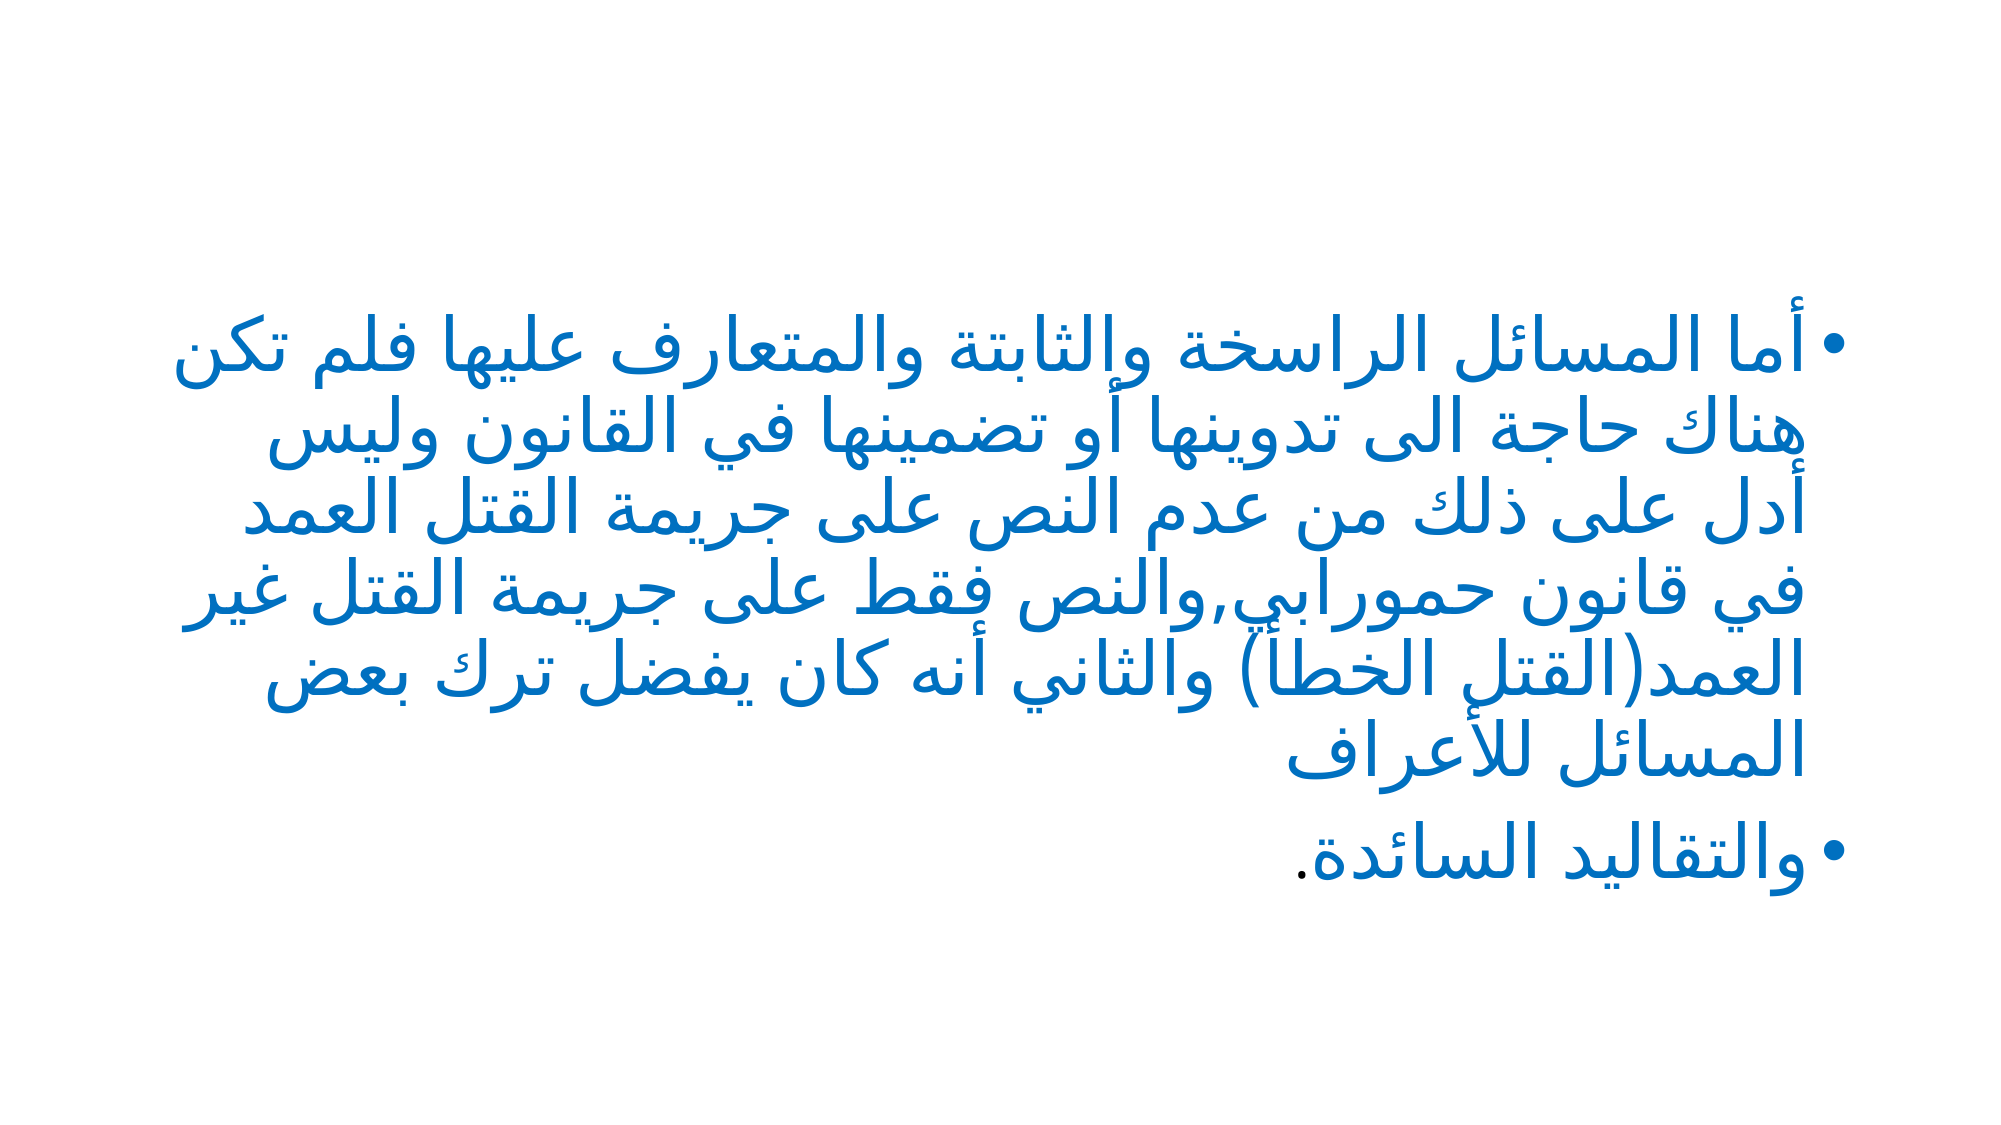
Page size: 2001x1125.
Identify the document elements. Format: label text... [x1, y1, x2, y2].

list أما المسائل الراسخة والثابتة والمتعارف عليها فلم تكن هناك حاجة الى تدوينها أو تضمينها في القانون وليس أدل على ذلك من عدم النص على جريمة القتل العمد في قانون حمورابي,والنص فقط على جريمة القتل غير العمد(القتل الخطأ) والثاني أنه كان يفضل ترك بعض المسائل للأعراف والتقاليد السائدة. [137, 299, 1863, 1014]
